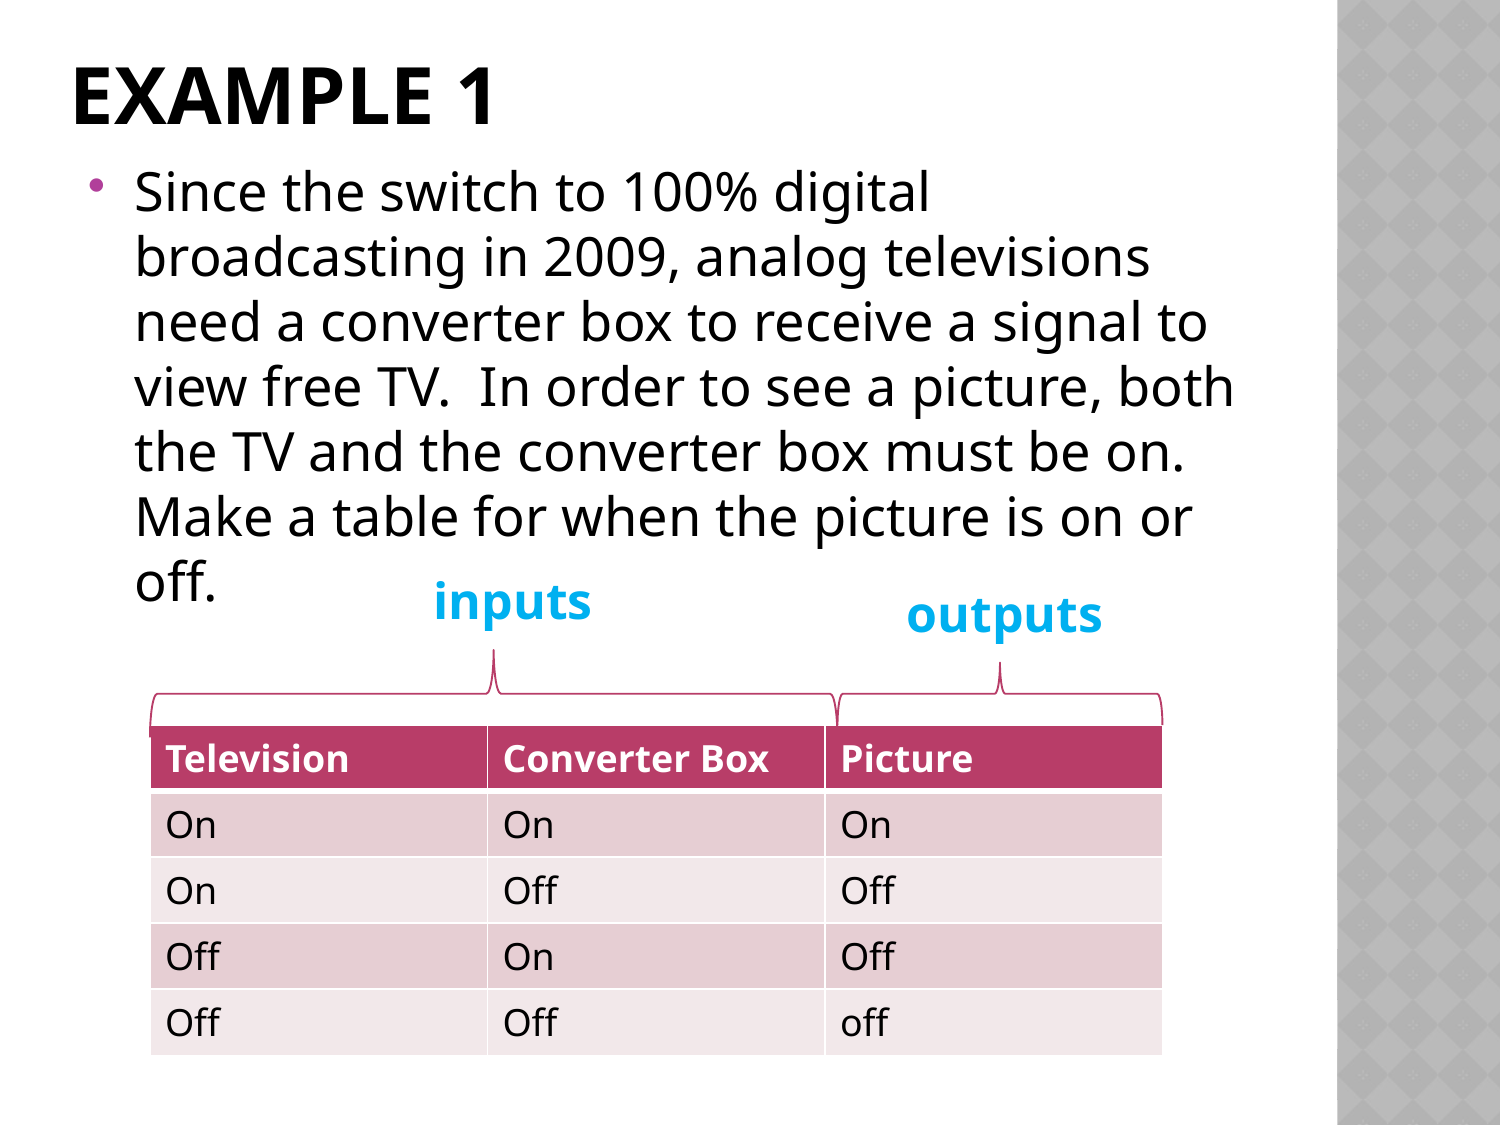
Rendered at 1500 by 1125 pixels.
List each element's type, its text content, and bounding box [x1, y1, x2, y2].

table_header Converter Box [488, 738, 824, 788]
table_cell On [488, 924, 824, 988]
table_cell On [826, 794, 1162, 856]
table_cell On [151, 794, 487, 856]
text_box inputs [418, 562, 608, 638]
table_cell Off [826, 858, 1162, 922]
table_cell Off [151, 924, 487, 988]
table_cell off [826, 990, 1162, 1055]
table_cell Off [488, 858, 824, 922]
table_cell On [488, 794, 824, 856]
list Since the switch to 100% digital broadcasting in 2009, analog televisions need a converter box to receive a signal to view free TV. In order to see a picture, both the TV and the converter box must be on. Make a table for when the picture is on or off. [75, 149, 1263, 945]
table_cell Off [826, 924, 1162, 988]
table_header Picture [826, 726, 1162, 788]
table_header Television [151, 738, 487, 788]
text_box [148, 649, 839, 738]
title Example 1 [62, 24, 1250, 140]
table_cell Off [488, 990, 824, 1055]
text_box outputs [891, 574, 1118, 650]
table_cell On [151, 858, 487, 922]
table_cell Off [151, 990, 487, 1055]
text_box [837, 661, 1164, 726]
